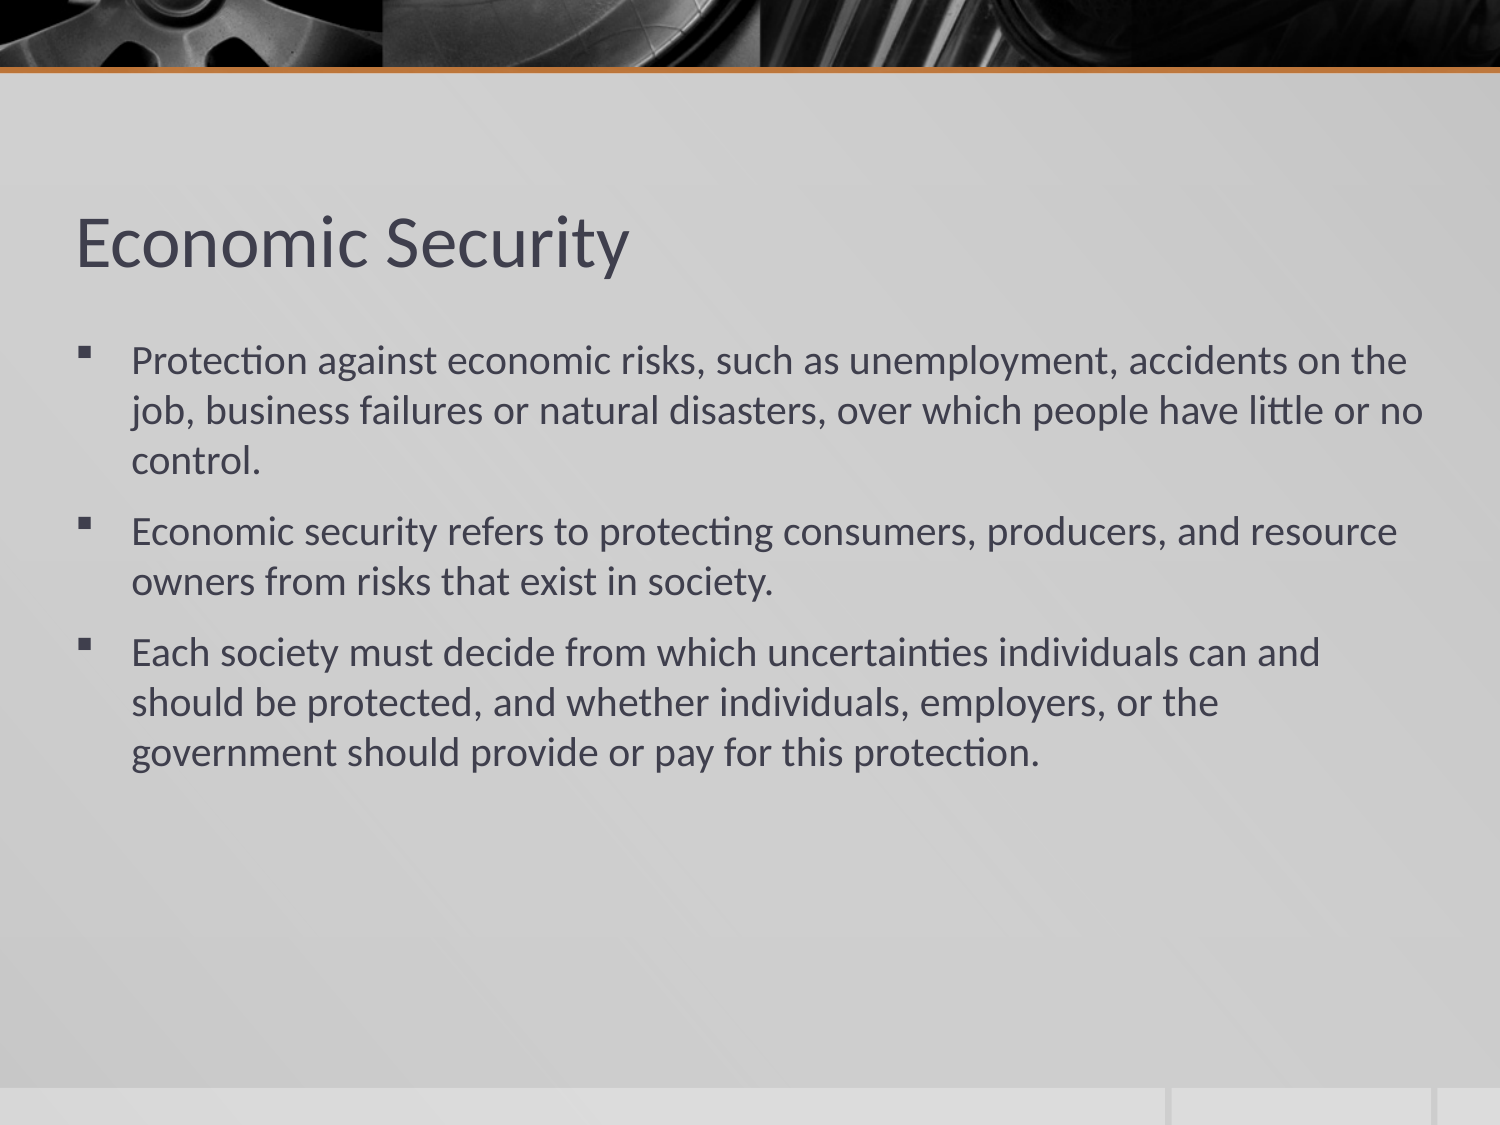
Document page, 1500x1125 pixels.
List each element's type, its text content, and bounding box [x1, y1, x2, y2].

title Economic Security [75, 162, 1425, 313]
picture [0, 0, 1500, 67]
list Protection against economic risks, such as unemployment, accidents on the job, business failures or natural disasters, over which people have little or no control. Economic security refers to protecting consumers, producers, and resource owners from risks that exist in society. Each society must decide from which uncertainties individuals can and should be protected, and whether individuals, employers, or the government should provide or pay for this protection. [75, 324, 1425, 1005]
